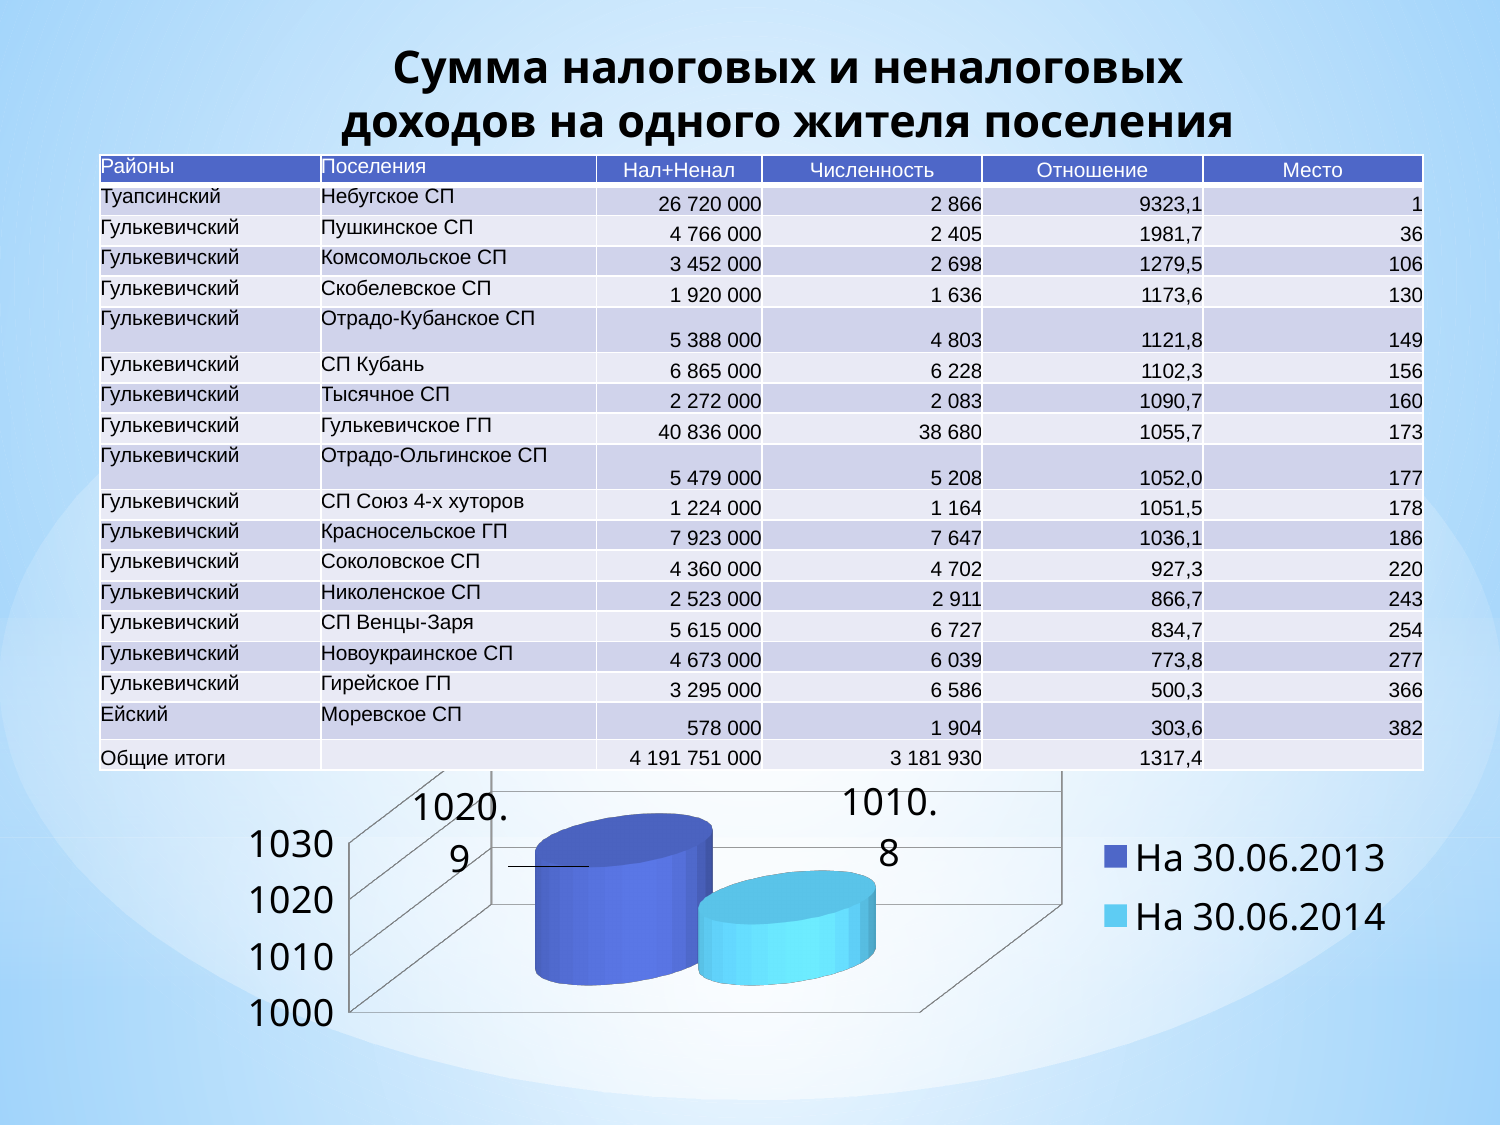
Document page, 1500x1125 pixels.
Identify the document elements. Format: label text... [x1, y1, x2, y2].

table_cell 1 636 [763, 277, 981, 306]
table_cell Гулькевичский [101, 551, 320, 580]
table_cell Гулькевичский [101, 216, 320, 245]
table_cell 5 208 [763, 445, 981, 489]
table_cell 9323,1 [983, 188, 1202, 215]
table_cell Пушкинское СП [322, 216, 596, 245]
table_cell Гулькевичский [101, 490, 320, 519]
table_cell 38 680 [763, 414, 981, 443]
chart [218, 727, 1412, 1045]
table_header Отношение [983, 156, 1202, 182]
table_cell 1102,3 [983, 353, 1202, 382]
table_cell 366 [1204, 673, 1422, 701]
table_cell 1279,5 [983, 247, 1202, 275]
title Сумма налоговых и неналоговых доходов на одного жителя поселения [206, 30, 1370, 149]
table_cell Ейский [101, 703, 320, 739]
table_cell 178 [1204, 490, 1422, 519]
table_cell 177 [1204, 445, 1422, 489]
table_cell Комсомольское СП [322, 247, 596, 275]
table_cell Отрадо-Ольгинское СП [322, 445, 596, 489]
table_cell Николенское СП [322, 582, 596, 610]
table_cell 1055,7 [983, 414, 1202, 443]
table_cell 1121,8 [983, 308, 1202, 352]
table_cell 834,7 [983, 612, 1202, 641]
table_cell 1051,5 [983, 490, 1202, 519]
table_cell 4 766 000 [597, 216, 761, 245]
table_cell 2 866 [763, 188, 981, 215]
table_cell 2 698 [763, 247, 981, 275]
table_cell 4 803 [763, 308, 981, 352]
table_cell Гулькевичский [101, 353, 320, 382]
table_header Поселения [322, 156, 596, 182]
table_cell Гулькевичский [101, 445, 320, 489]
table_cell 4 702 [763, 551, 981, 580]
table_cell СП Союз 4-х хуторов [322, 490, 596, 519]
table_cell 500,3 [983, 673, 1202, 701]
table_cell 1 904 [763, 703, 981, 725]
table_cell 1 [1204, 188, 1422, 215]
table_cell 2 272 000 [597, 384, 761, 412]
table_cell 1 224 000 [597, 490, 761, 519]
table_header Численность [763, 156, 981, 182]
table_cell 6 727 [763, 612, 981, 641]
table_cell 6 039 [763, 642, 981, 671]
table_cell [1416, 740, 1422, 769]
table_cell 160 [1204, 384, 1422, 412]
table_cell СП Венцы-Заря [322, 612, 596, 641]
table_cell Красносельское ГП [322, 521, 596, 549]
table_cell Скобелевское СП [322, 277, 596, 306]
table_cell Отрадо-Кубанское СП [322, 308, 596, 352]
table_cell 5 388 000 [597, 308, 761, 352]
table_cell Гулькевичский [101, 582, 320, 610]
table_cell 40 836 000 [597, 414, 761, 443]
table_cell 7 647 [763, 521, 981, 549]
table_cell 773,8 [983, 642, 1202, 671]
table_cell Гулькевичский [101, 414, 320, 443]
table_cell 3 452 000 [597, 247, 761, 275]
table_cell 1 920 000 [597, 277, 761, 306]
table_cell 243 [1204, 582, 1422, 610]
table_cell Гулькевичский [101, 308, 320, 352]
table_cell Гулькевичский [101, 642, 320, 671]
table_cell Гулькевичский [101, 521, 320, 549]
table_cell 927,3 [983, 551, 1202, 580]
table_cell 26 720 000 [597, 188, 761, 215]
table_header Место [1204, 156, 1422, 182]
table_cell Моревское СП [322, 703, 596, 725]
table_header Районы [101, 156, 320, 182]
table_cell 2 911 [763, 582, 981, 610]
table_cell Соколовское СП [322, 551, 596, 580]
table_cell 220 [1204, 551, 1422, 580]
table_cell Гулькевичский [101, 673, 320, 701]
table_cell Туапсинский [101, 188, 320, 215]
table_cell 2 405 [763, 216, 981, 245]
table_cell 186 [1204, 521, 1422, 549]
table_cell 1036,1 [983, 521, 1202, 549]
table_cell 5 615 000 [597, 612, 761, 641]
table_cell 156 [1204, 353, 1422, 382]
table_cell 578 000 [597, 703, 761, 725]
table_cell Общие итоги [101, 740, 212, 769]
table_cell 254 [1204, 612, 1422, 641]
table_cell 866,7 [983, 582, 1202, 610]
table_cell 1052,0 [983, 445, 1202, 489]
table_cell Новоукраинское СП [322, 642, 596, 671]
table_cell Гулькевичский [101, 612, 320, 641]
table_cell 303,6 [983, 703, 1202, 725]
table_cell 6 586 [763, 673, 981, 701]
table_cell 106 [1204, 247, 1422, 275]
table_cell 2 523 000 [597, 582, 761, 610]
table_cell Гирейское ГП [322, 673, 596, 701]
table_cell 6 865 000 [597, 353, 761, 382]
table_cell 5 479 000 [597, 445, 761, 489]
table_cell Гулькевичский [101, 277, 320, 306]
table_cell Гулькевичское ГП [322, 414, 596, 443]
table_cell 36 [1204, 216, 1422, 245]
table_cell СП Кубань [322, 353, 596, 382]
table_cell 1 164 [763, 490, 981, 519]
table_cell 173 [1204, 414, 1422, 443]
table_cell 130 [1204, 277, 1422, 306]
table_cell 3 295 000 [597, 673, 761, 701]
table_header Нал+Ненал [597, 156, 761, 182]
table_cell 1090,7 [983, 384, 1202, 412]
table_cell 382 [1204, 703, 1422, 739]
table_cell 6 228 [763, 353, 981, 382]
table_cell 149 [1204, 308, 1422, 352]
table_cell Тысячное СП [322, 384, 596, 412]
table_cell 1981,7 [983, 216, 1202, 245]
table_cell Небугское СП [322, 188, 596, 215]
table_cell Гулькевичский [101, 384, 320, 412]
table_cell 4 673 000 [597, 642, 761, 671]
table_cell 4 360 000 [597, 551, 761, 580]
table_cell 2 083 [763, 384, 981, 412]
table_cell 1173,6 [983, 277, 1202, 306]
table_cell 277 [1204, 642, 1422, 671]
table_cell 7 923 000 [597, 521, 761, 549]
table_cell Гулькевичский [101, 247, 320, 275]
